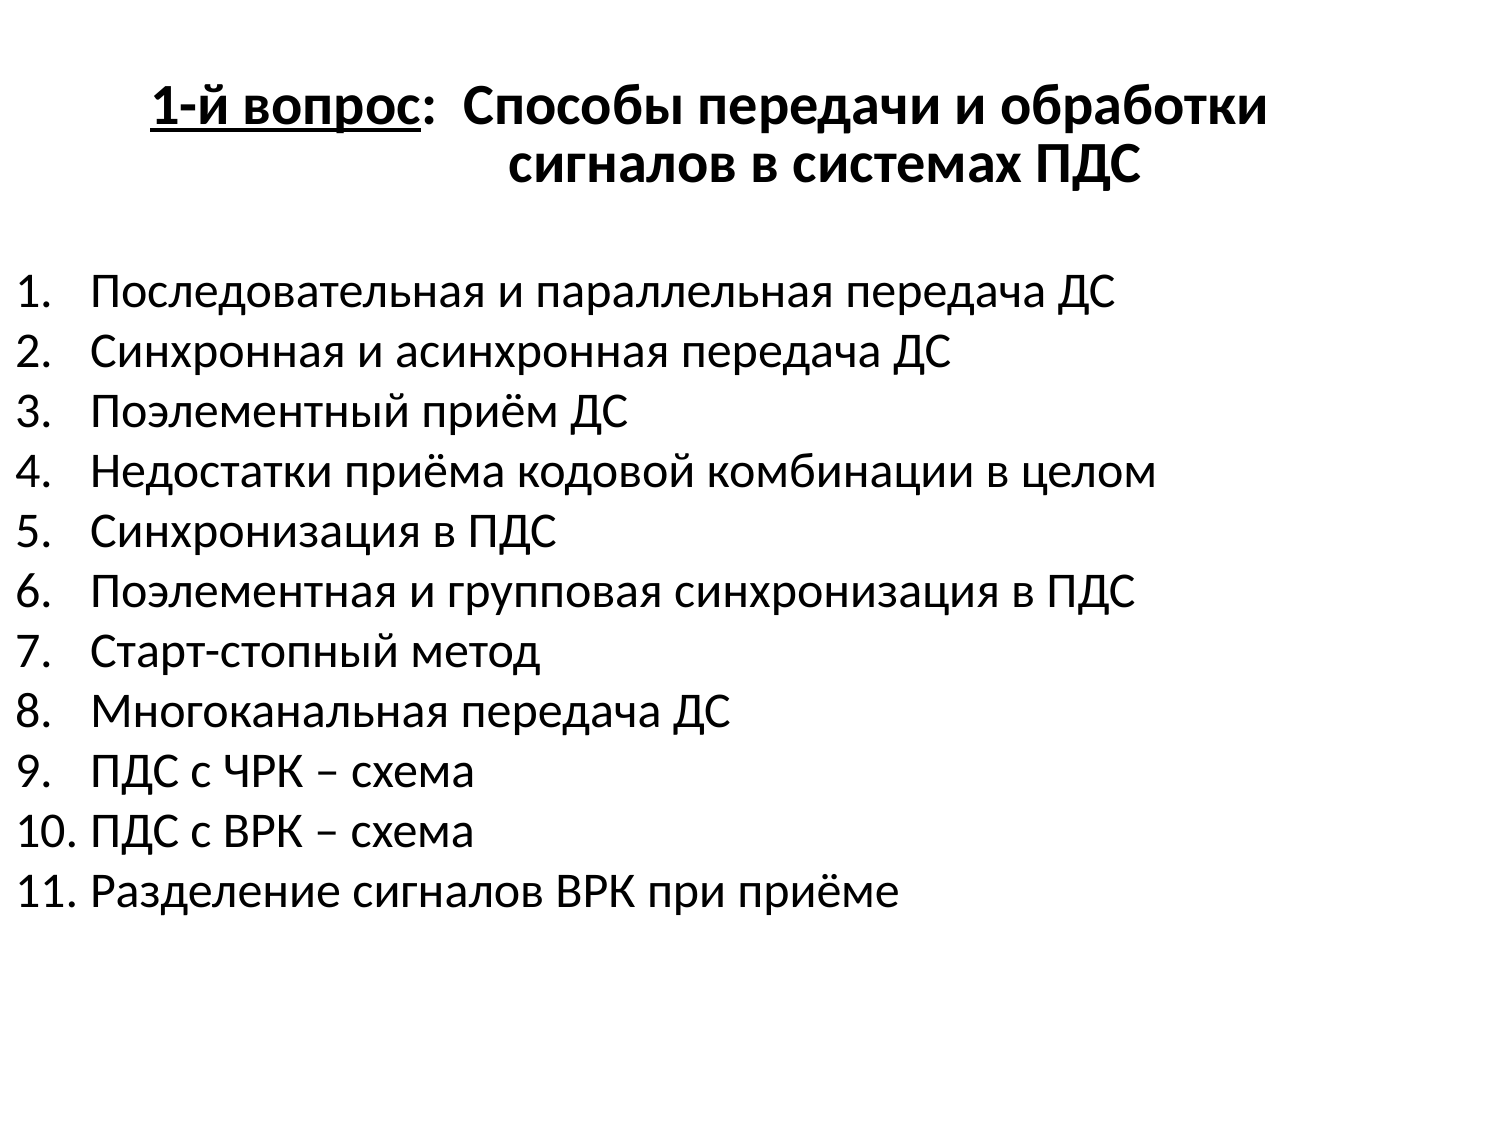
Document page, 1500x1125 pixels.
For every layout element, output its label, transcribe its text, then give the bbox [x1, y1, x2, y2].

list Последовательная и параллельная передача ДС Синхронная и асинхронная передача ДС Поэлементный приём ДС Недостатки приёма кодовой комбинации в целом Синхронизация в ПДС Поэлементная и групповая синхронизация в ПДС Старт-стопный метод Многоканальная передача ДС ПДС с ЧРК – схема ПДС с ВРК – схема Разделение сигналов ВРК при приёме [0, 262, 1500, 1125]
title 1-й вопрос: Способы передачи и обработки сигналов в системах ПДС [75, 45, 1425, 233]
